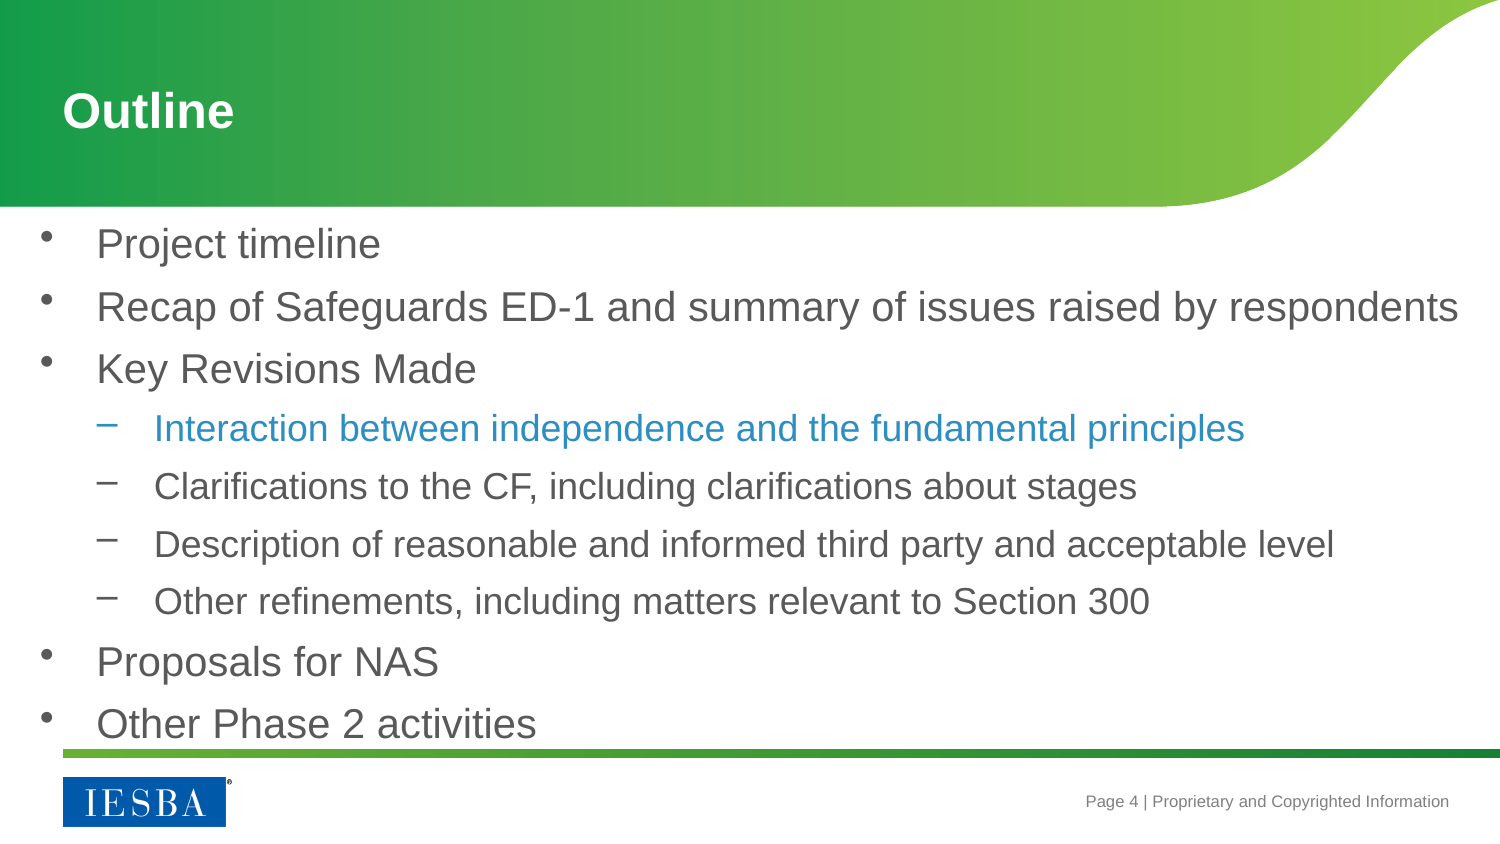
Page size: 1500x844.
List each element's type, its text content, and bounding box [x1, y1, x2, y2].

picture [63, 777, 232, 827]
title Outline [62, 75, 1300, 142]
picture [0, 0, 1500, 207]
list Project timeline Recap of Safeguards ED-1 and summary of issues raised by respondents Key Revisions Made Interaction between independence and the fundamental principles Clarifications to the CF, including clarifications about stages Description of reasonable and informed third party and acceptable level Other refinements, including matters relevant to Section 300 Proposals for NAS Other Phase 2 activities [24, 209, 1475, 710]
